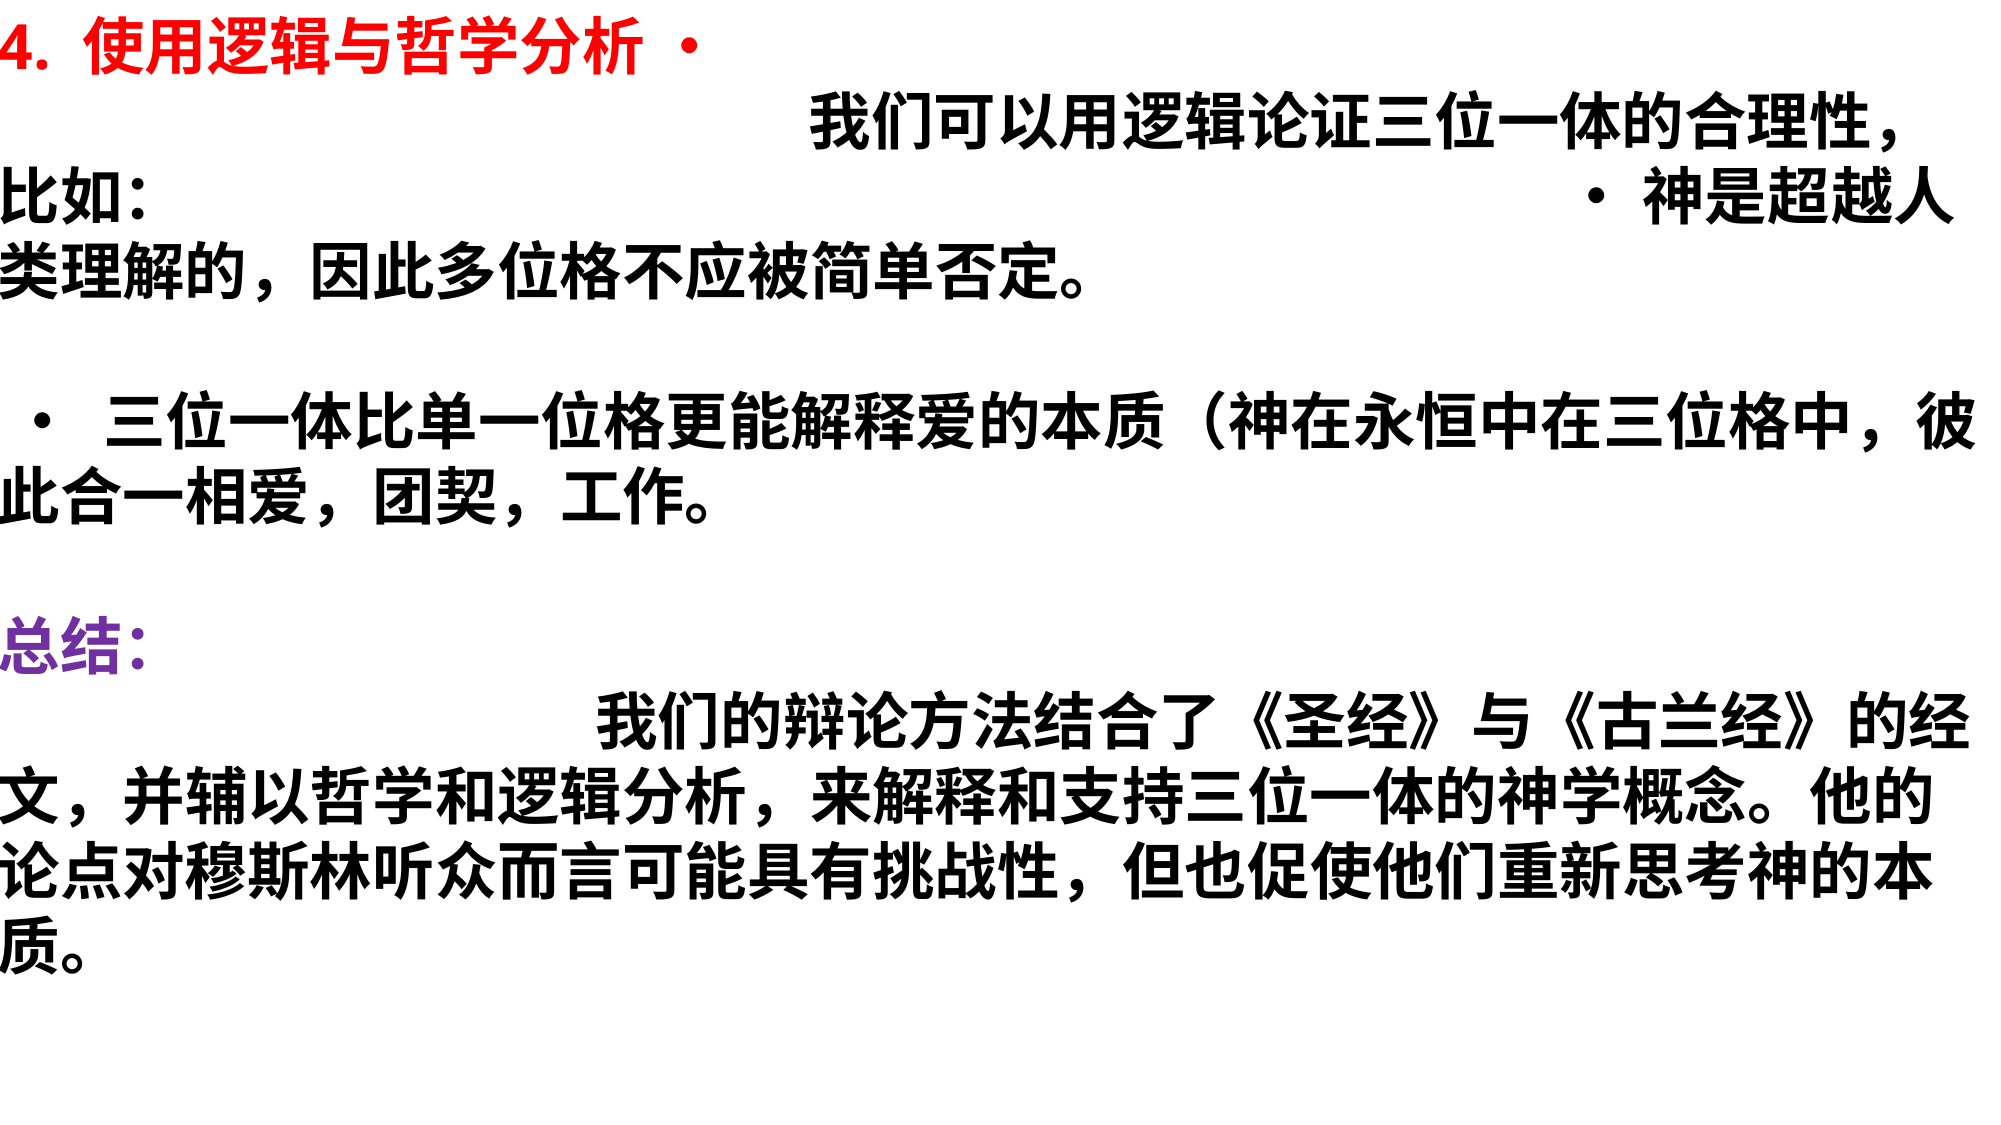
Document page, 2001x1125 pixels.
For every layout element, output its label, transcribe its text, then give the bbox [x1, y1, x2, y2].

text_box 4. 使用逻辑与哲学分析 • 我们可以用逻辑论证三位一体的合理性，比如： • 神是超越人类理解的，因此多位格不应被简单否定。 • 三位一体比单一位格更能解释爱的本质（神在永恒中在三位格中，彼此合一相爱，团契，工作。 总结： 我们的辩论方法结合了《圣经》与《古兰经》的经文，并辅以哲学和逻辑分析，来解释和支持三位一体的神学概念。他的论点对穆斯林听众而言可能具有挑战性，但也促使他们重新思考神的本质。 [0, 0, 2000, 989]
